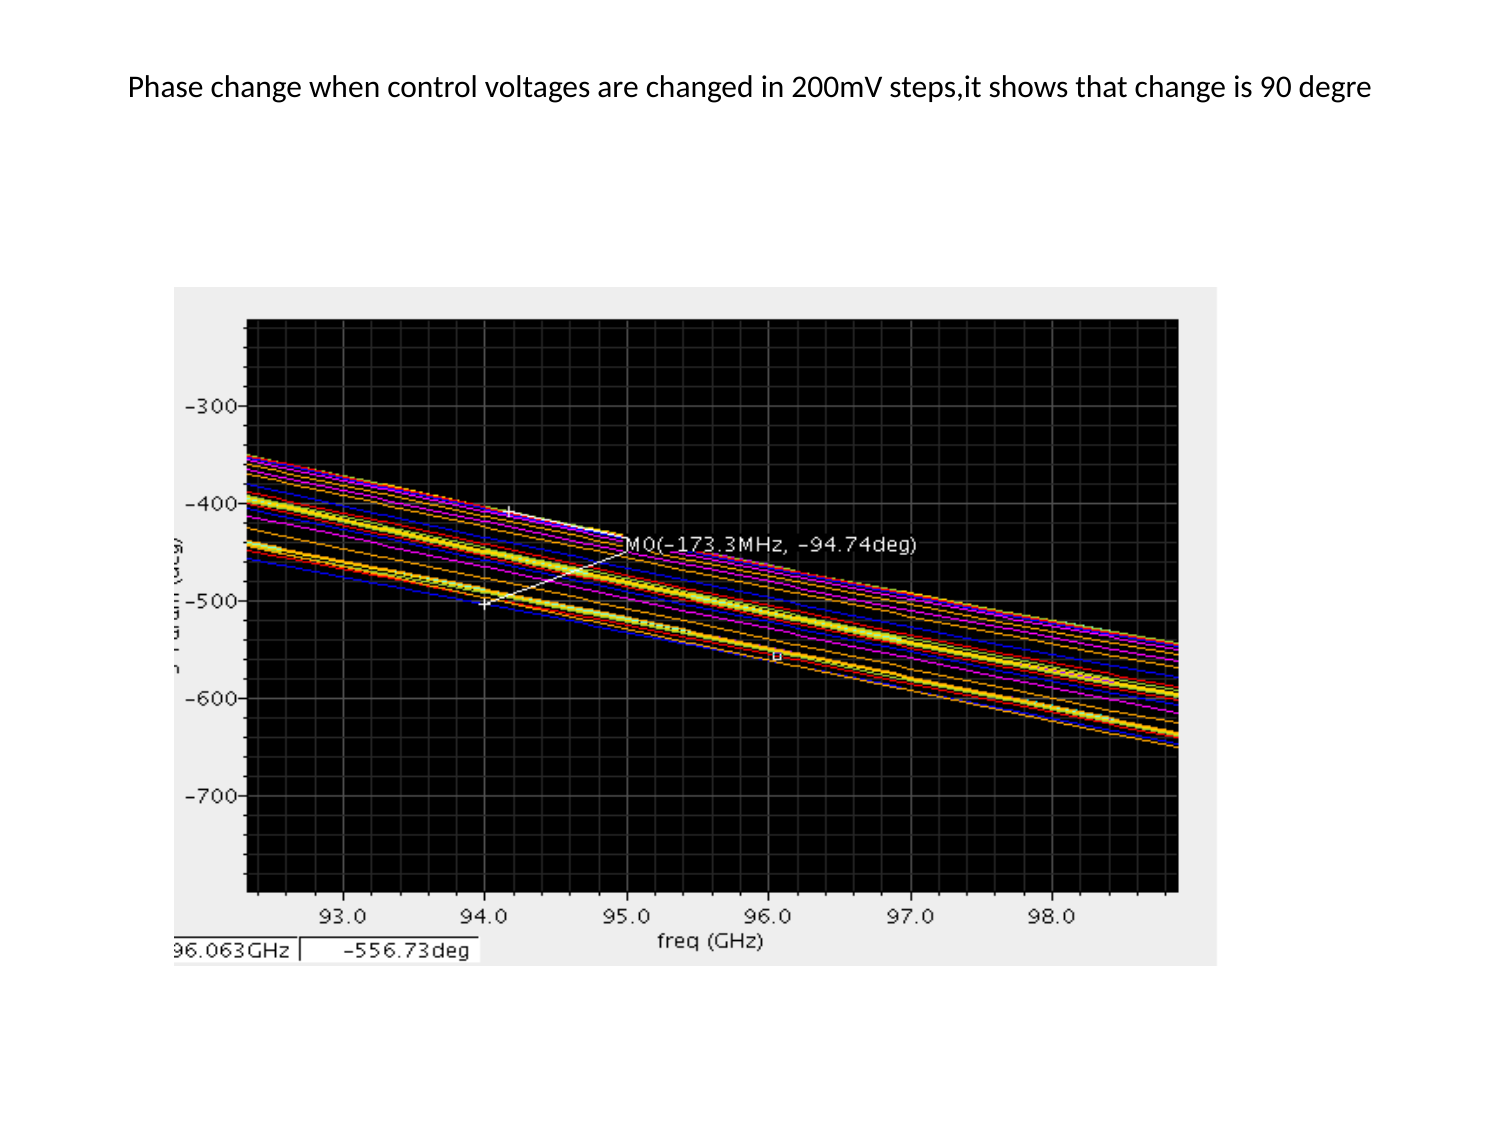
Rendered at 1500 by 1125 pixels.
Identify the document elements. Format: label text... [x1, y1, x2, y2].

picture [174, 287, 1219, 966]
title Phase change when control voltages are changed in 200mV steps,it shows that change is 90 degre [75, 45, 1425, 125]
